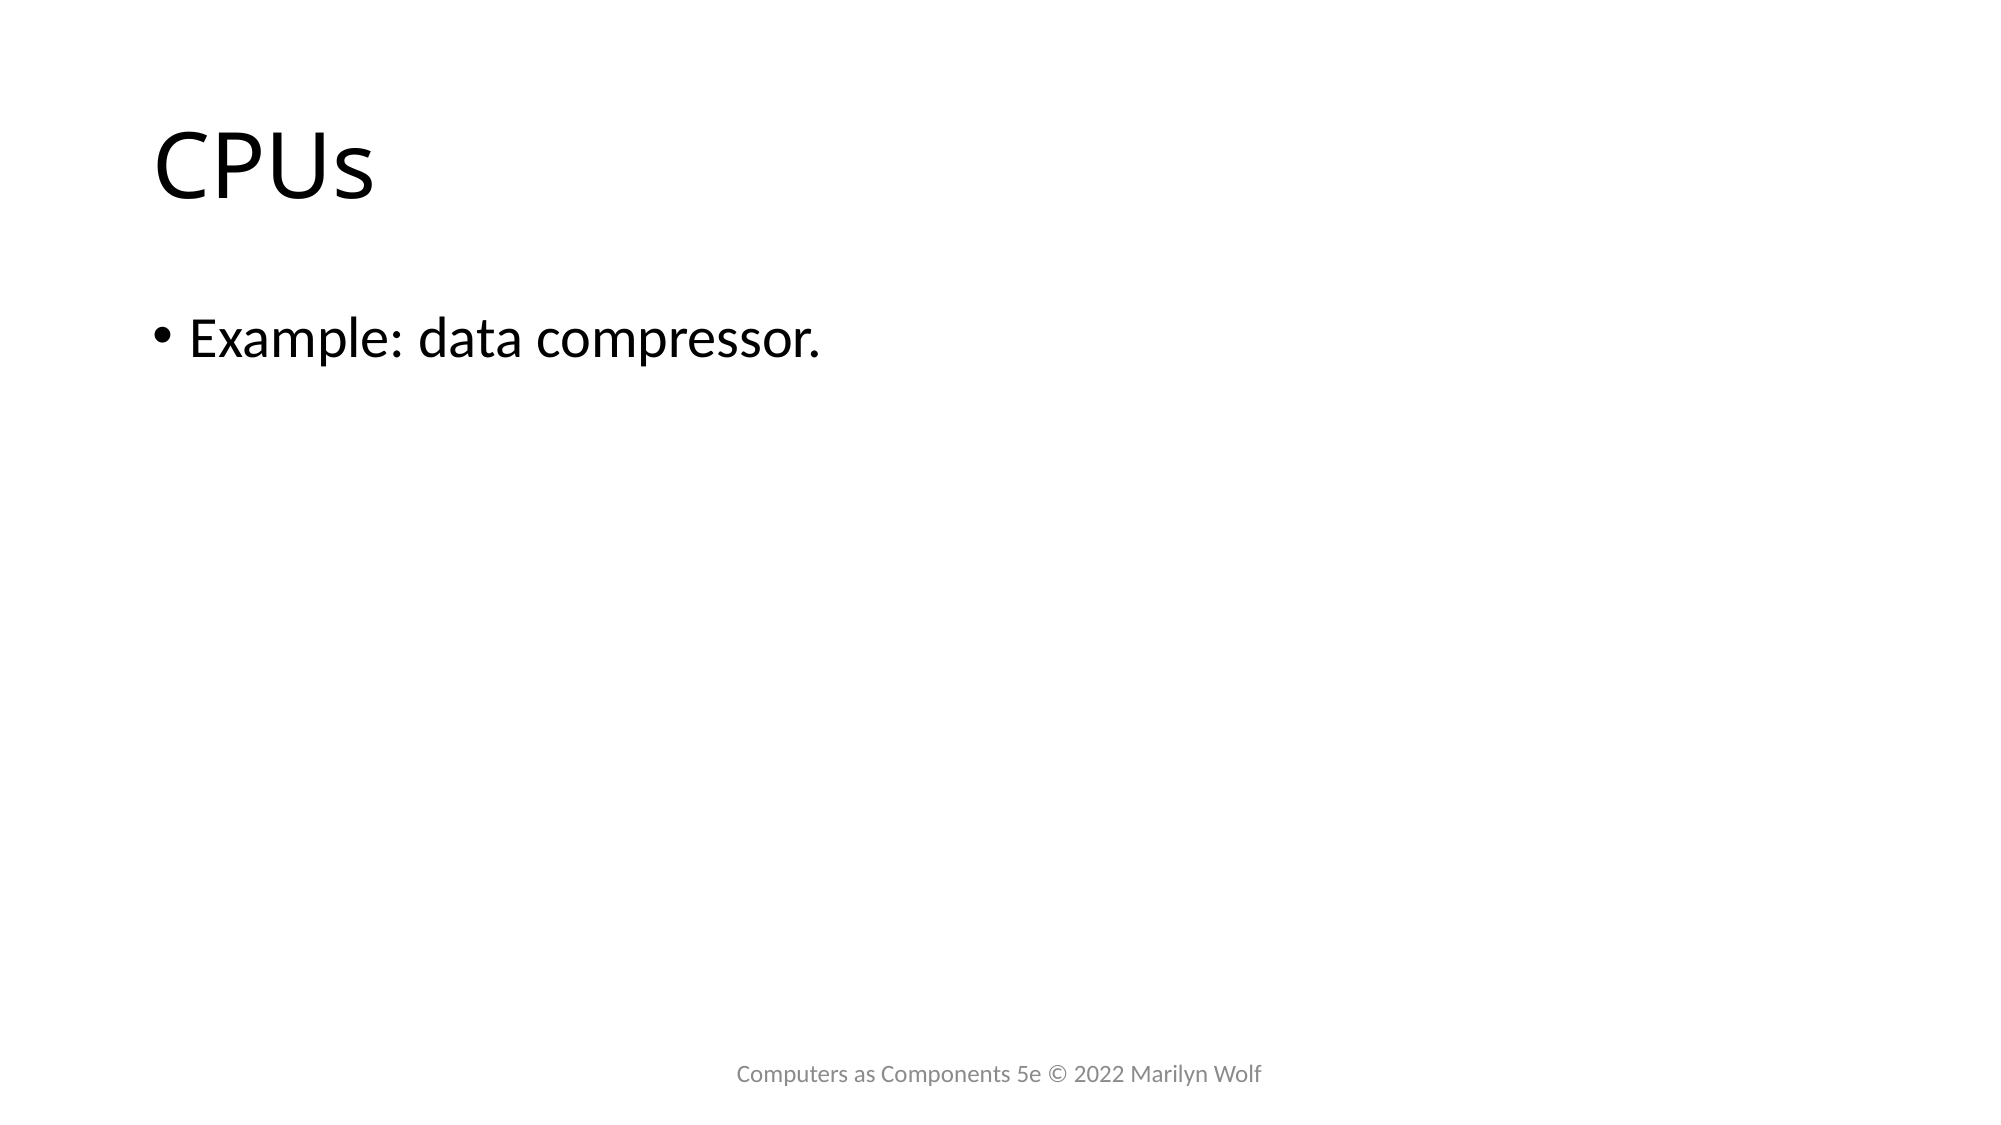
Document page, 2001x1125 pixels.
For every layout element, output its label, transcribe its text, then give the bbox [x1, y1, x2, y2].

title CPUs [137, 59, 1863, 278]
list Example: data compressor. [137, 299, 1863, 1014]
footer Computers as Components 5e © 2022 Marilyn Wolf [662, 1042, 1338, 1103]
